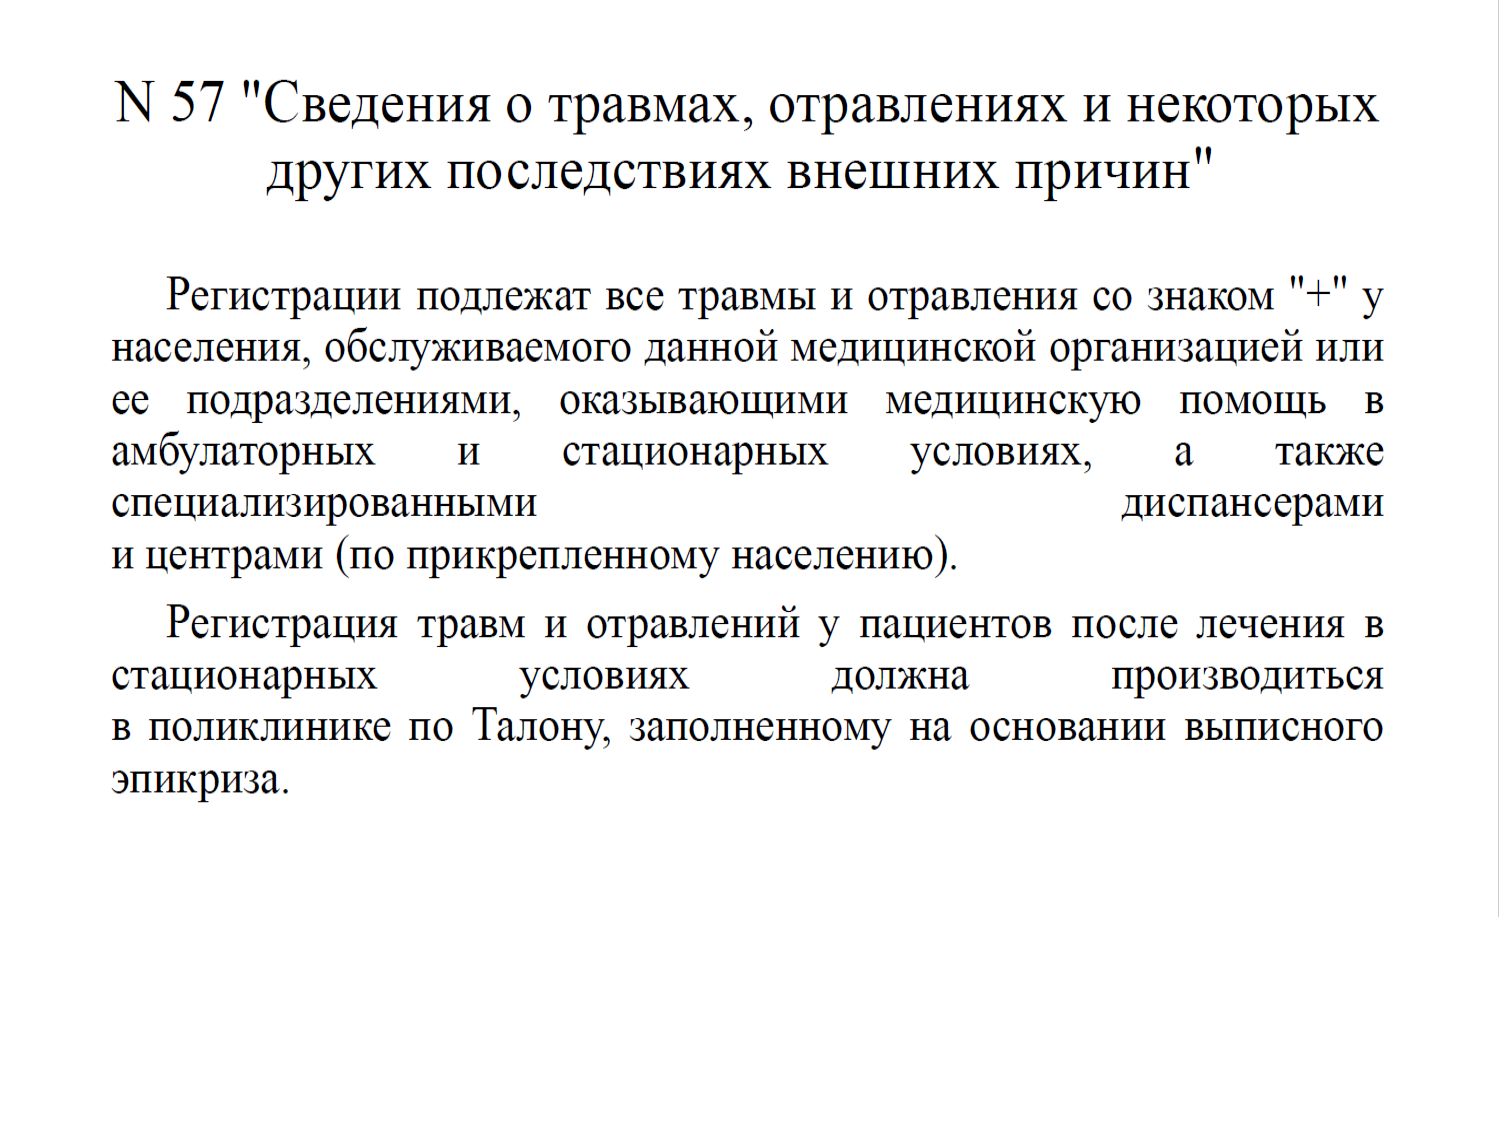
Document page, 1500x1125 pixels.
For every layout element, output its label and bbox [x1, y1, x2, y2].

list [0, 0, 1500, 918]
